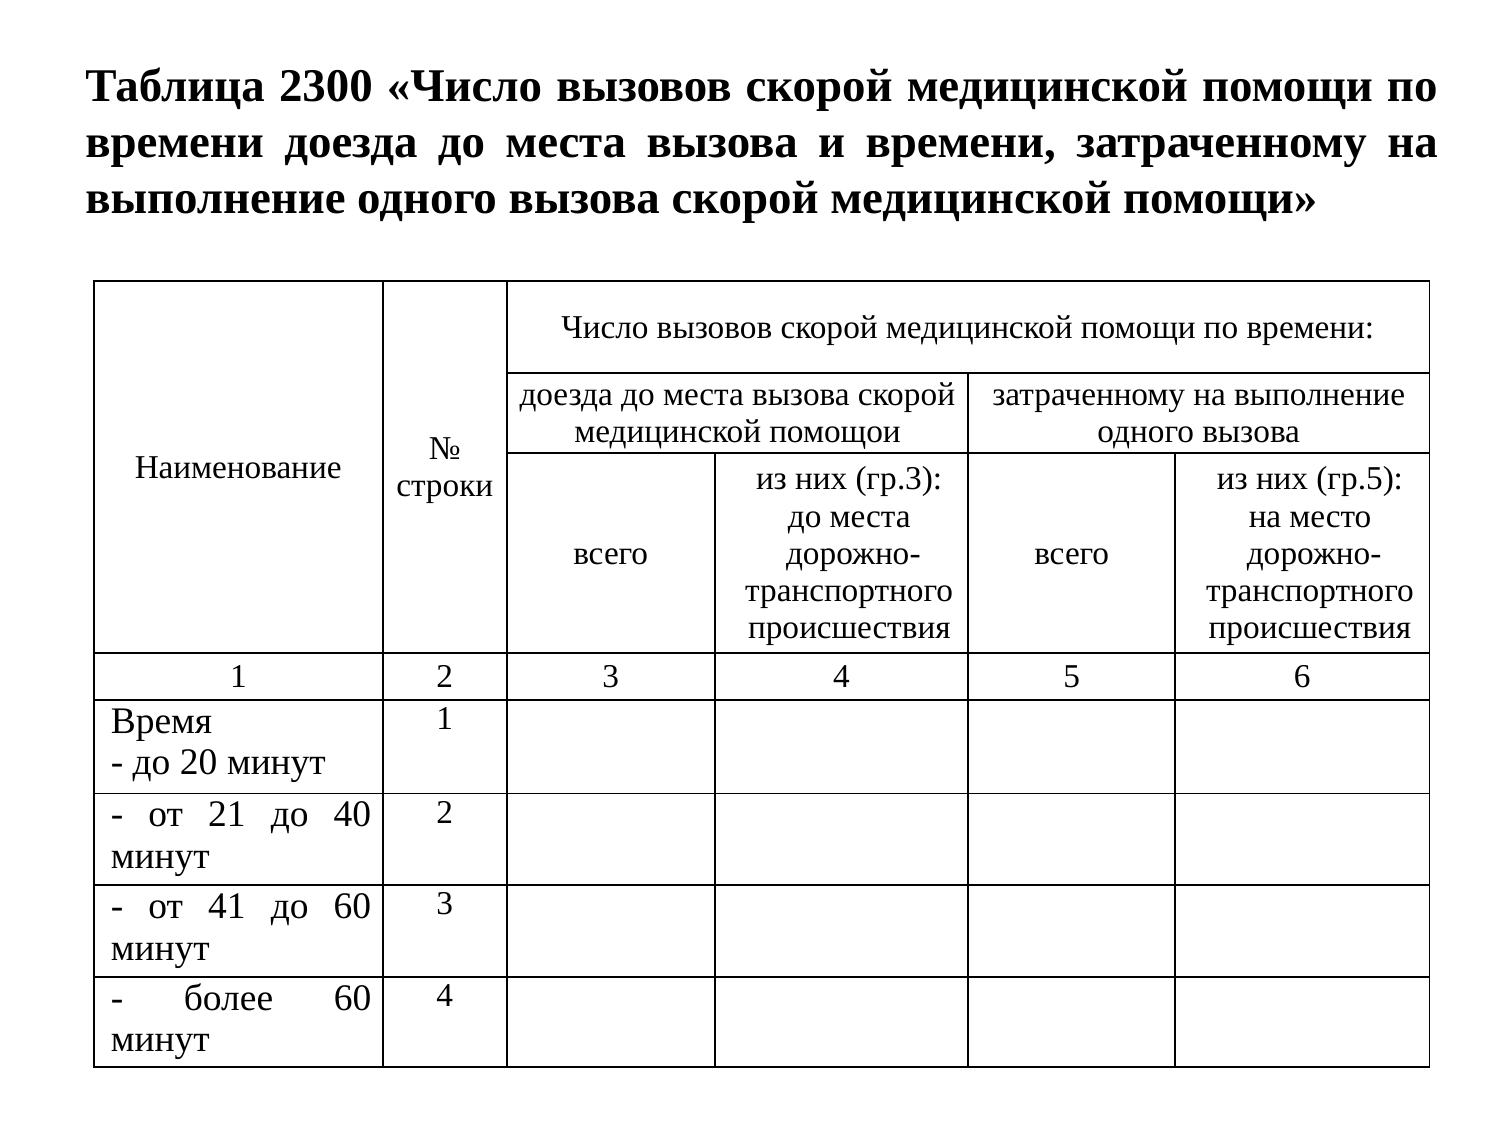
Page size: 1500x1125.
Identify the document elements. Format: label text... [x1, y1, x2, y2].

table_cell [716, 886, 967, 976]
table_cell 2 [384, 654, 506, 699]
table_cell 1 [95, 654, 382, 699]
table_header Число вызовов скорой медицинской помощи по времени: [508, 282, 1429, 372]
table_cell [1176, 886, 1429, 976]
table_cell [969, 794, 1174, 884]
table_cell [969, 886, 1174, 976]
table_header Наименование [95, 282, 382, 652]
table_cell [1176, 701, 1429, 793]
table_cell всего [508, 454, 714, 652]
table_header № строки [384, 282, 506, 652]
table_cell [508, 978, 714, 1066]
table_cell 5 [969, 654, 1174, 699]
table_cell [969, 701, 1174, 793]
table_cell - от 21 до 40 минут [95, 794, 382, 884]
table_cell 4 [384, 978, 506, 1066]
table_cell Время - до 20 минут [95, 701, 382, 793]
table_cell [716, 794, 967, 884]
table_cell 2 [384, 794, 506, 884]
table_cell - от 41 до 60 минут [95, 886, 382, 976]
table_cell - более 60 минут [95, 978, 382, 1066]
table_cell [969, 978, 1174, 1066]
table_cell 3 [508, 654, 714, 699]
table_cell [1176, 794, 1429, 884]
table_cell [716, 978, 967, 1066]
table_cell [508, 701, 714, 793]
table_cell из них (гр.5): на место дорожно- транспортного происшествия [1176, 454, 1429, 652]
table_cell [508, 794, 714, 884]
table_cell из них (гр.3): до места дорожно- транспортного происшествия [716, 454, 967, 652]
table_cell всего [969, 454, 1174, 652]
table_cell 3 [384, 886, 506, 976]
table_cell 1 [384, 701, 506, 793]
table_cell затраченному на выполнение одного вызова [969, 374, 1429, 452]
table_cell 4 [716, 654, 967, 699]
table_cell [1176, 978, 1429, 1066]
table_cell 6 [1176, 654, 1429, 699]
table_cell доезда до места вызова скорой медицинской помощои [508, 374, 967, 452]
table_cell [508, 886, 714, 976]
title Таблица 2300 «Число вызовов скорой медицинской помощи по времени доезда до места вызова и времени, затраченному на выполнение одного вызова скорой медицинской помощи» [70, 45, 1454, 233]
table_cell [716, 701, 967, 793]
